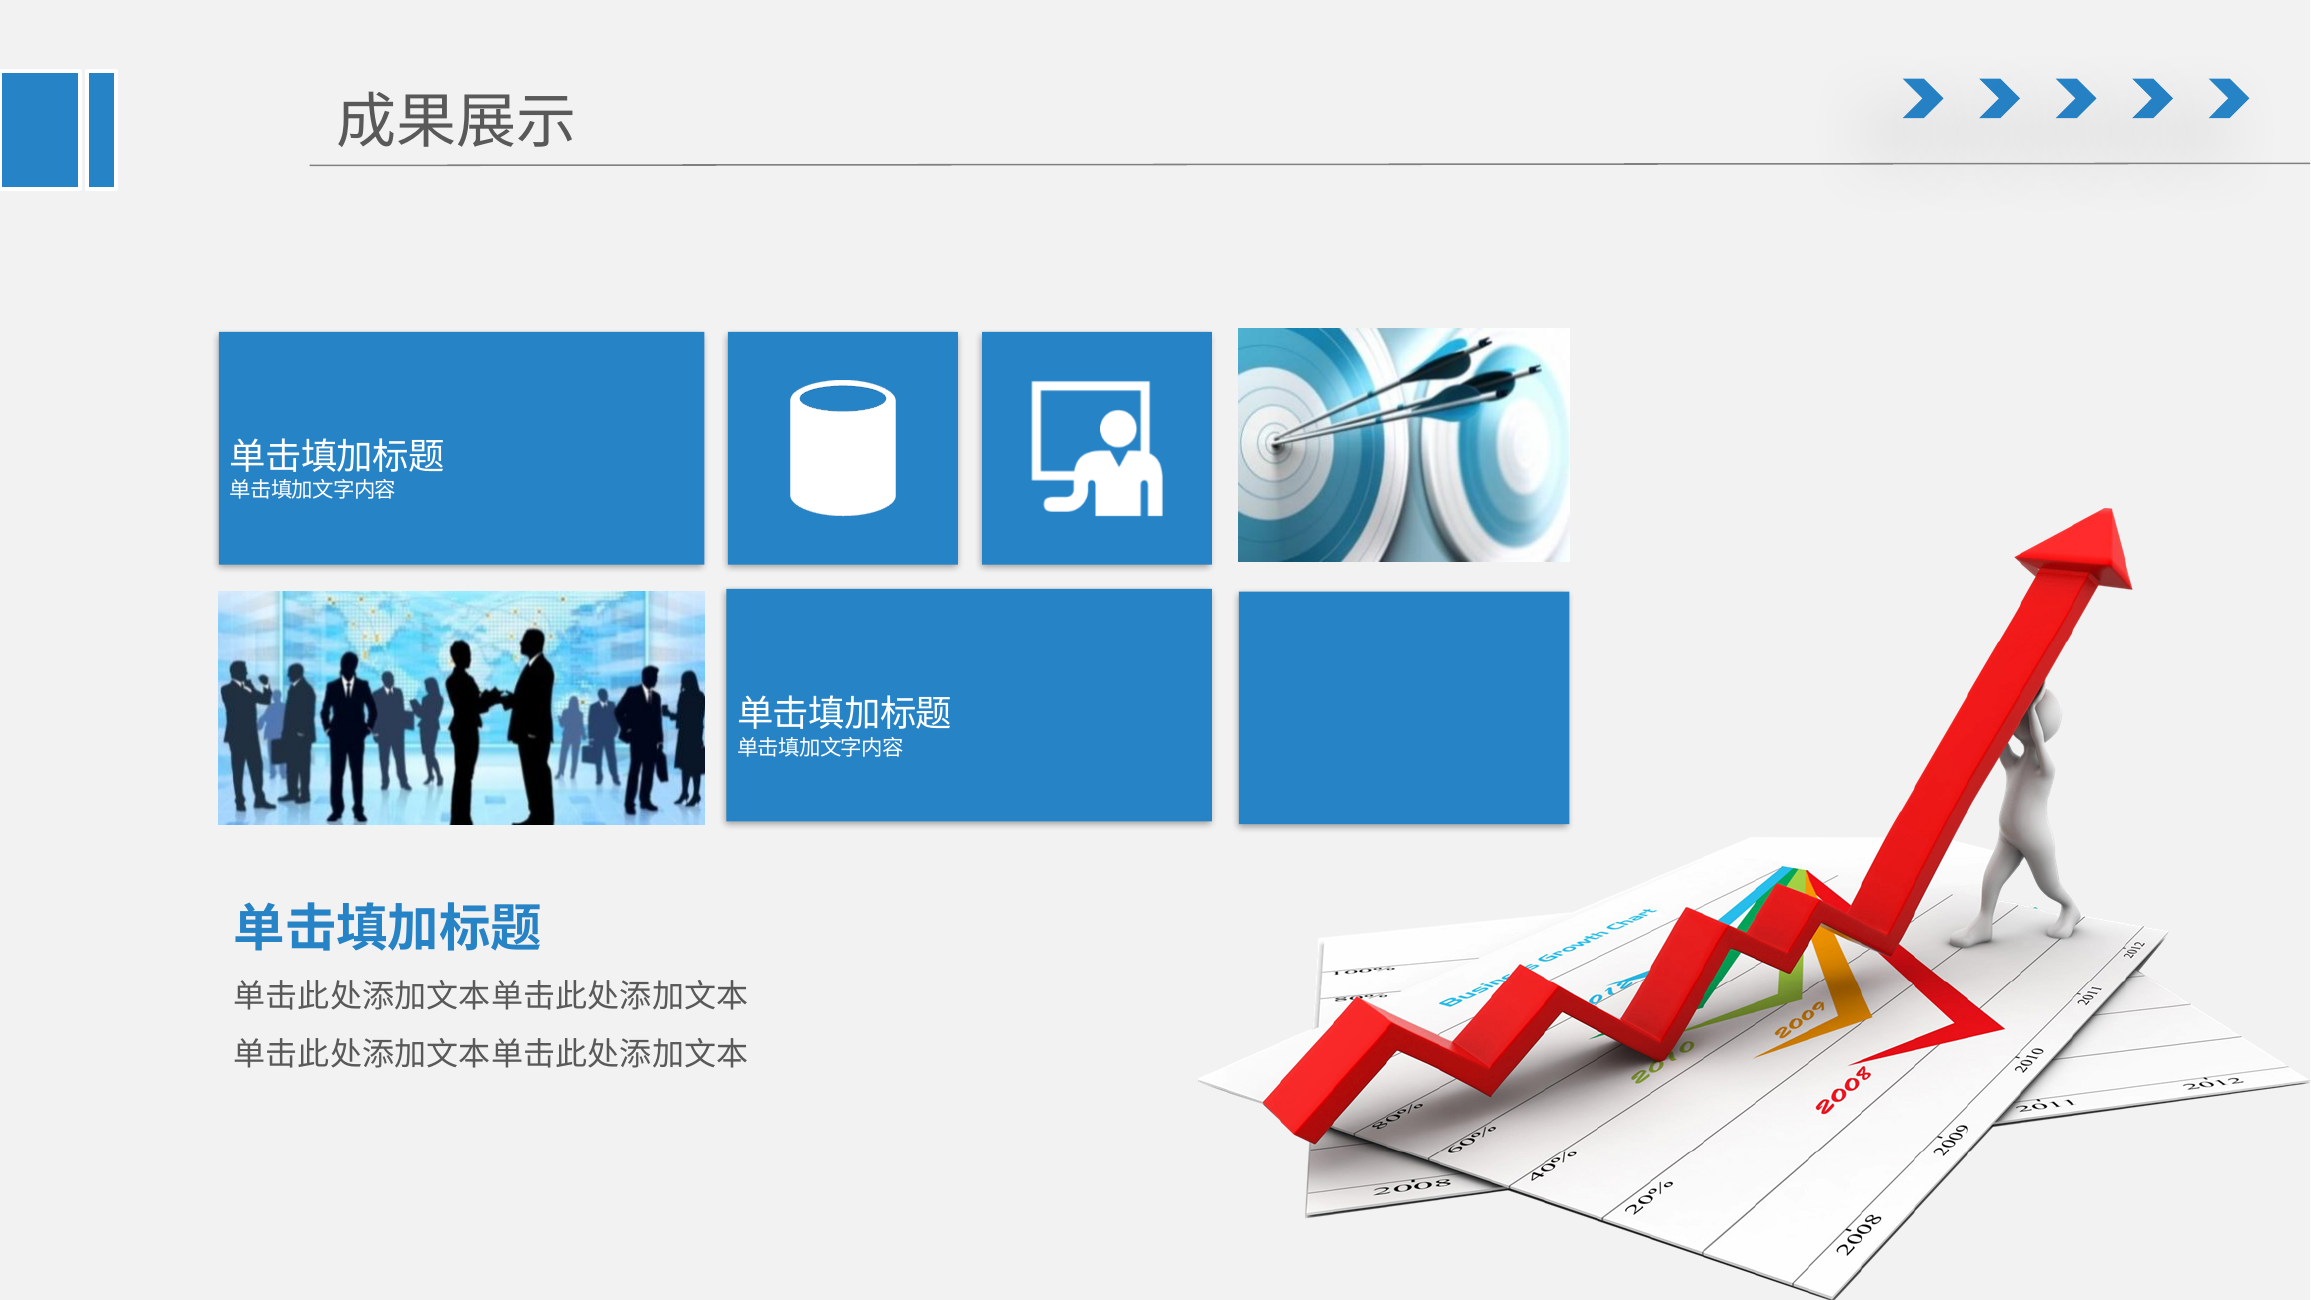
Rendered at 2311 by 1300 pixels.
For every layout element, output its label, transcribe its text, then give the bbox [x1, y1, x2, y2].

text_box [727, 331, 959, 565]
picture [218, 591, 705, 825]
text_box 单击填加标题 单击填加文字内容 [726, 588, 1170, 822]
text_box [981, 331, 1213, 565]
text_box 单击填加标题 单击填加文字内容 [218, 331, 705, 565]
title 成果展示 [316, 70, 1119, 166]
picture [1175, 328, 2311, 1300]
text_box 单击填加标题 单击此处添加文本单击此处添加文本 单击此处添加文本单击此处添加文本 [218, 856, 808, 1080]
